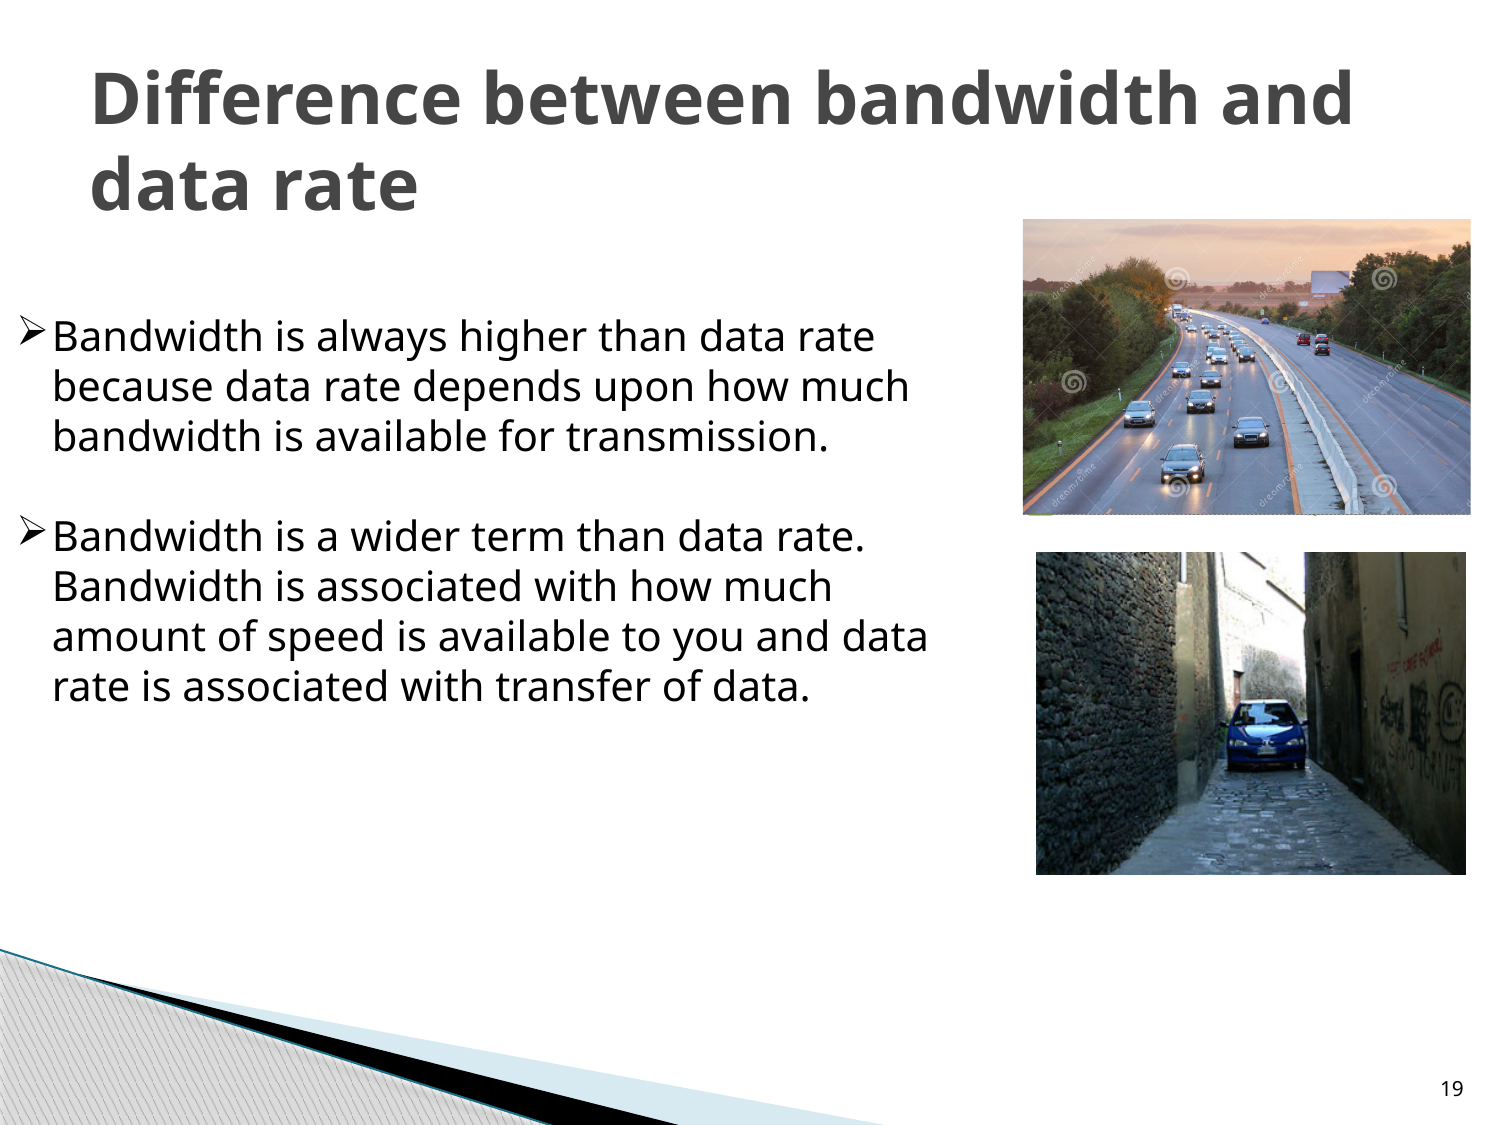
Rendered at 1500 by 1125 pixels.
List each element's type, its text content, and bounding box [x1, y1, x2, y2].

text_box Bandwidth is always higher than data rate because data rate depends upon how much bandwidth is available for transmission. Bandwidth is a wider term than data rate. Bandwidth is associated with how much amount of speed is available to you and data rate is associated with transfer of data. [0, 302, 987, 758]
slide_number 19 [1418, 1051, 1479, 1112]
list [1022, 219, 1471, 516]
title Difference between bandwidth and data rate [75, 45, 1425, 233]
picture [1036, 552, 1466, 876]
